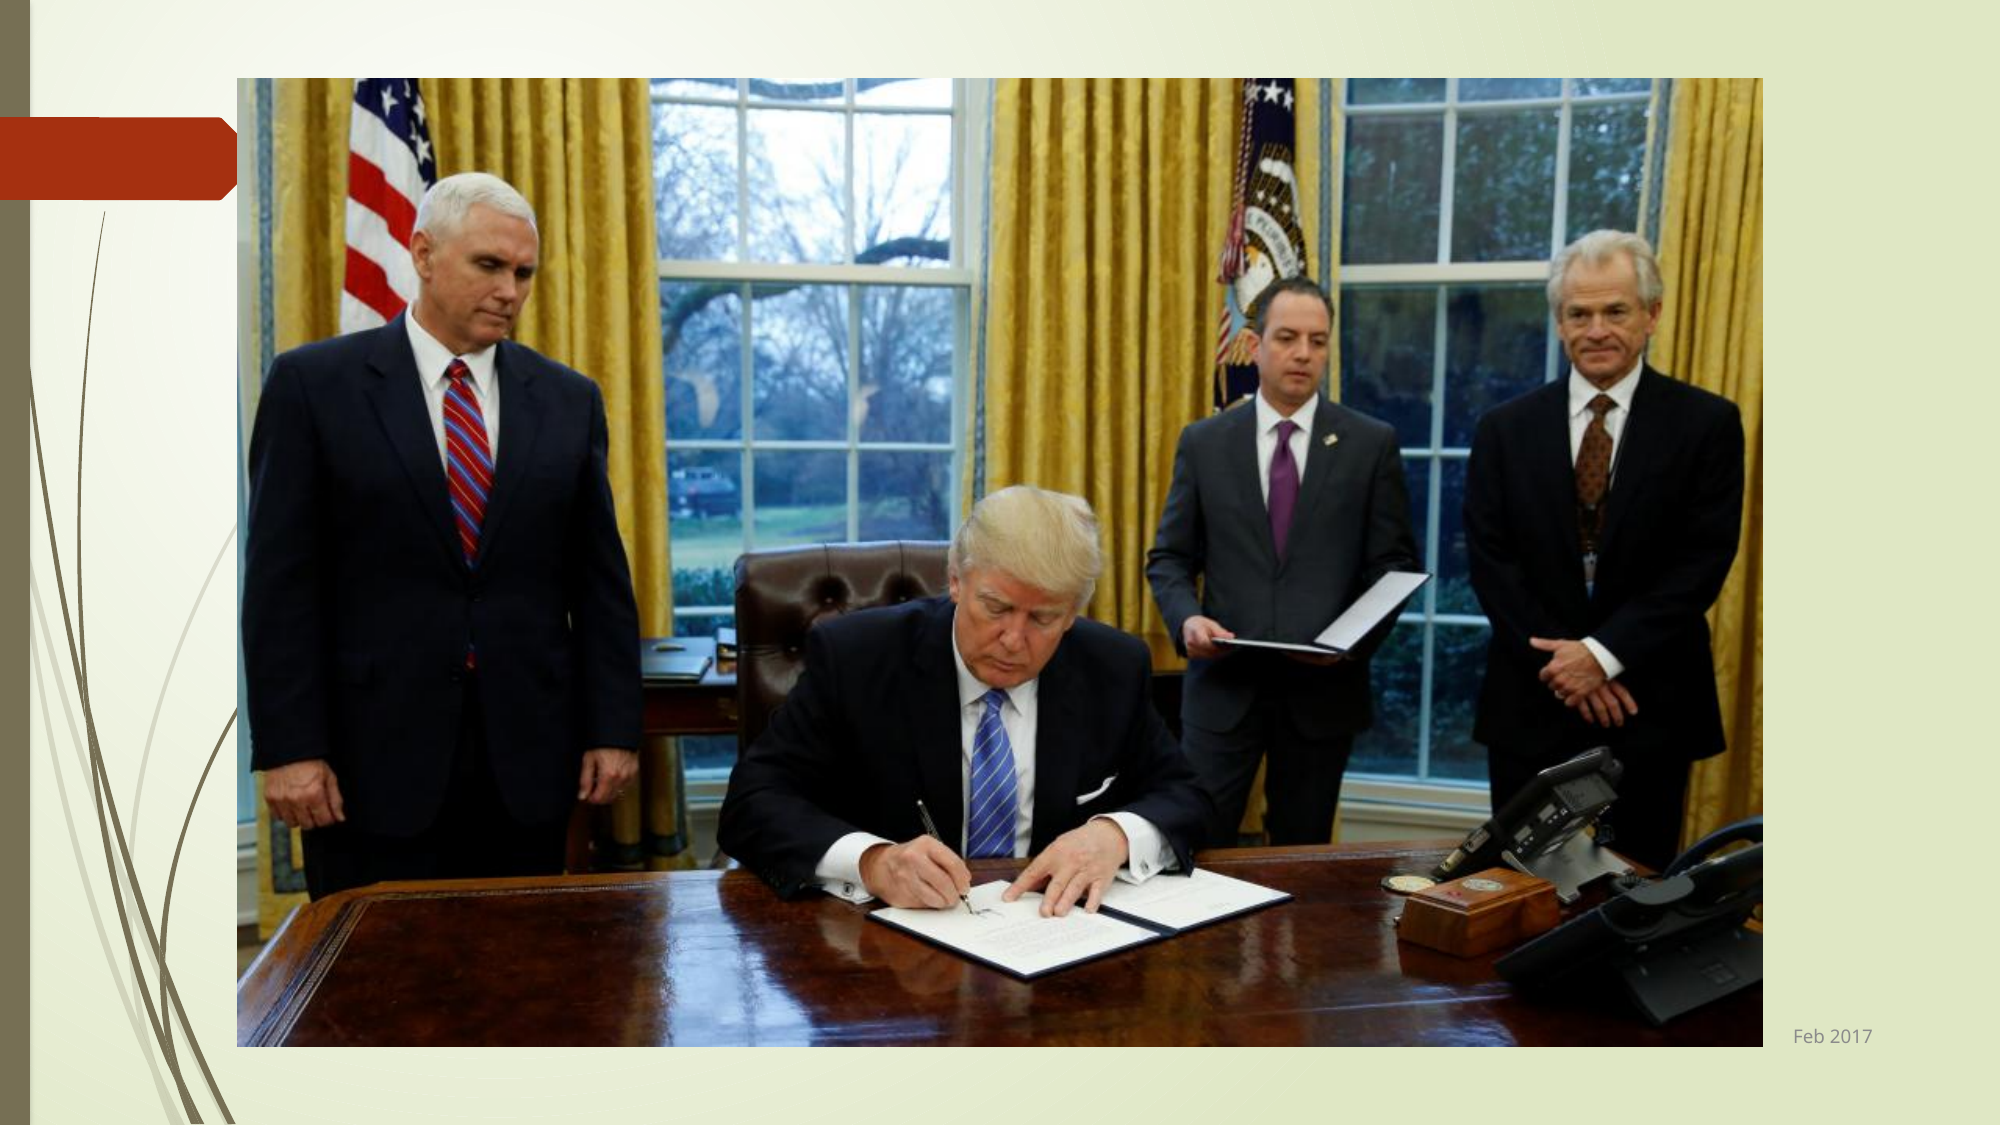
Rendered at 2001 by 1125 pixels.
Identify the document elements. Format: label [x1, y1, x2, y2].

slide_number [1699, 1005, 1888, 1067]
picture [237, 77, 1763, 1048]
